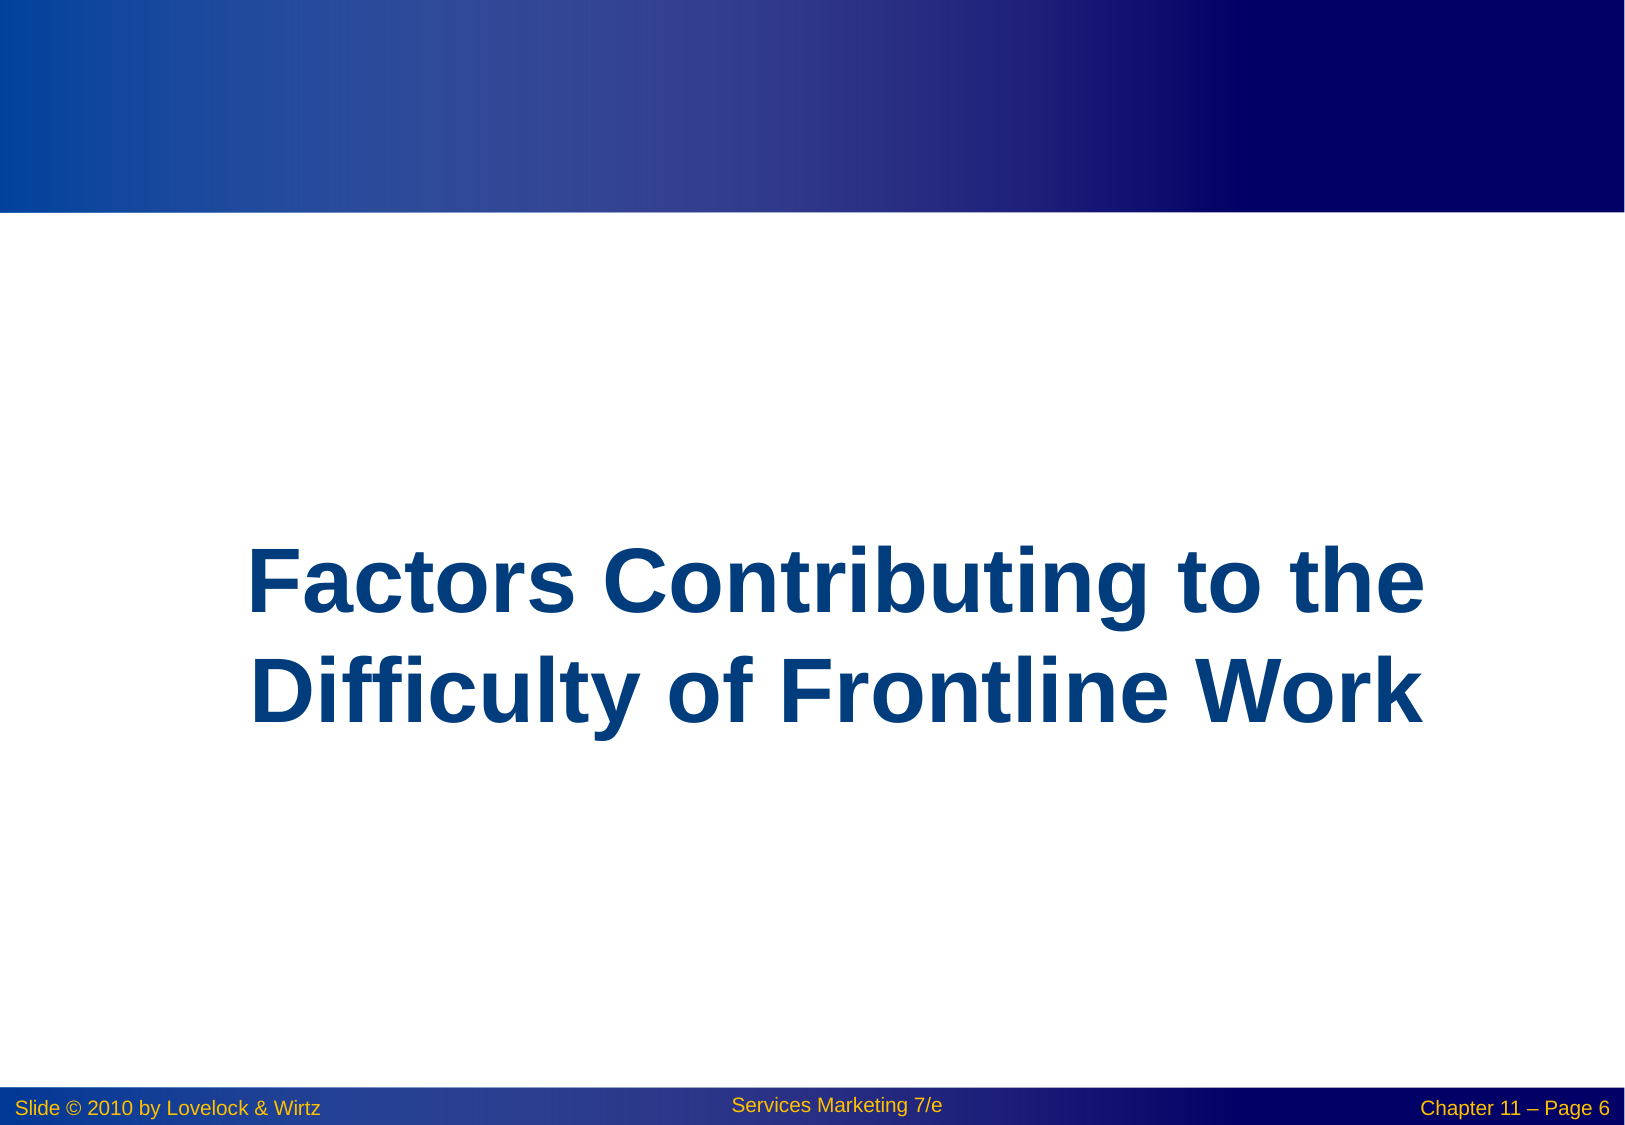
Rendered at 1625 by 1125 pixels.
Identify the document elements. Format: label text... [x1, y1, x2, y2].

text_box Factors Contributing to the Difficulty of Frontline Work [174, 575, 1500, 688]
